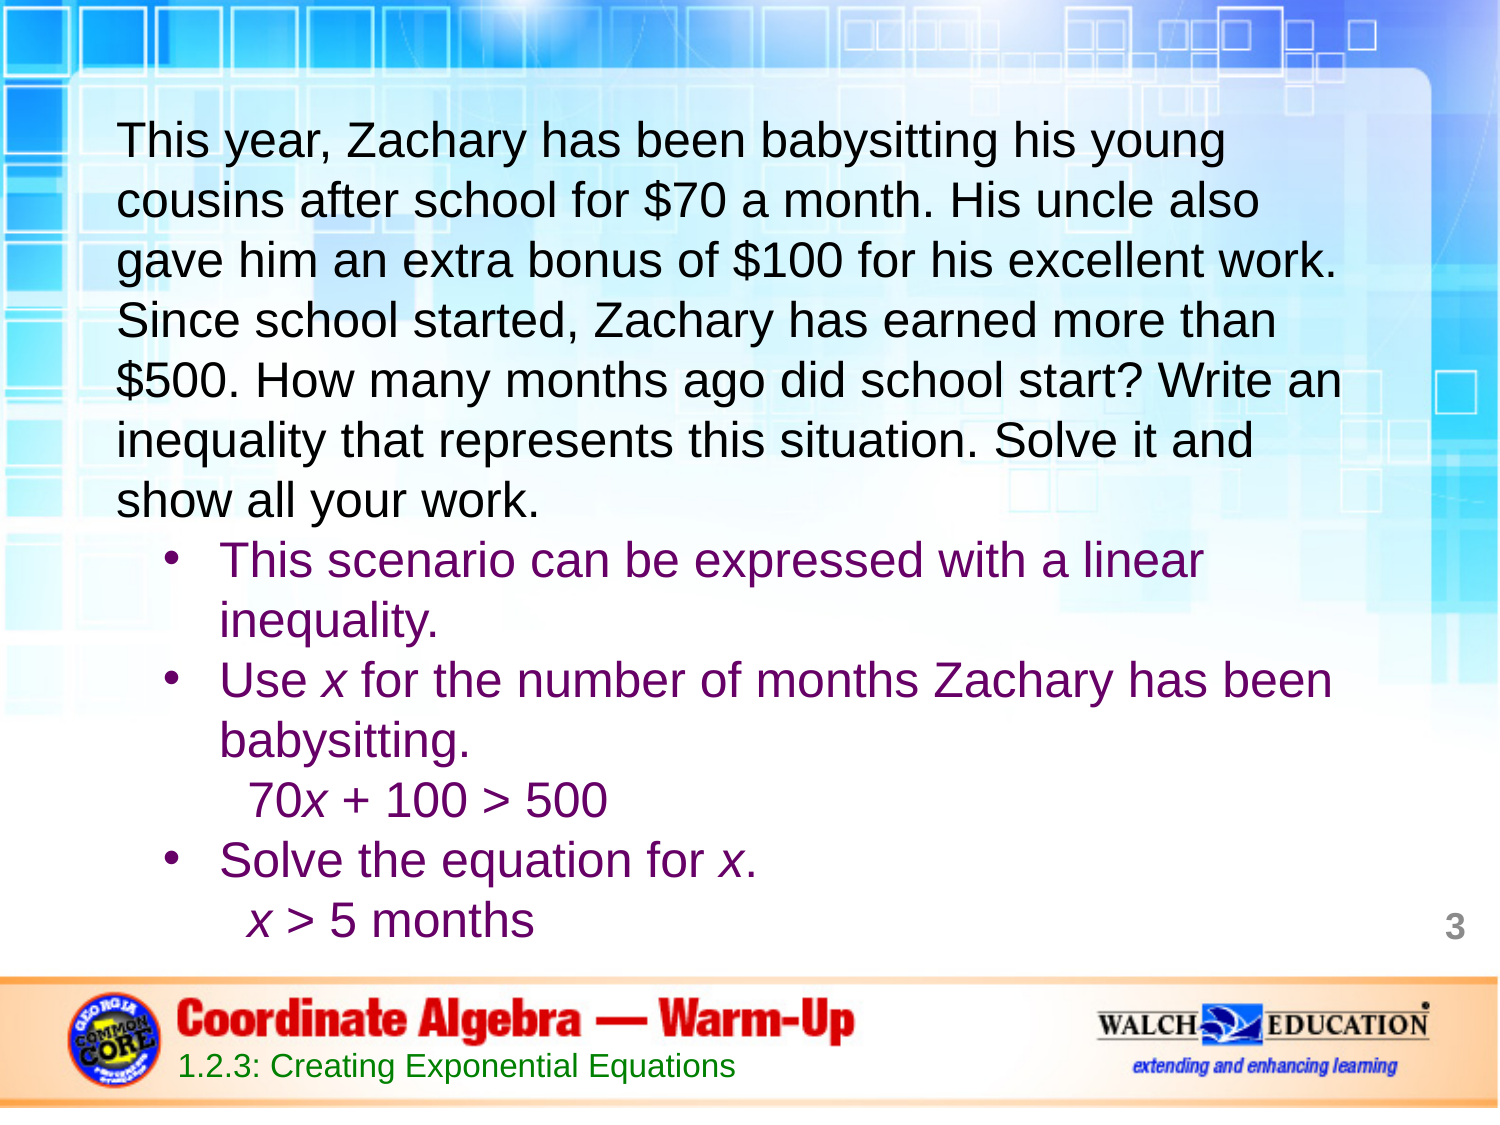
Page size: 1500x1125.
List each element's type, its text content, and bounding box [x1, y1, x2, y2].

list 1.2.3: Creating Exponential Equations [162, 1036, 1070, 1080]
picture [0, 0, 1500, 1108]
text_box This year, Zachary has been babysitting his young cousins after school for $70 a month. His uncle also gave him an extra bonus of $100 for his excellent work. Since school started, Zachary has earned more than $500. How many months ago did school start? Write an inequality that represents this situation. Solve it and show all your work. This scenario can be expressed with a linear inequality. Use x for the number of months Zachary has been babysitting. 70x + 100 > 500 Solve the equation for x. x > 5 months [101, 100, 1394, 955]
slide_number 3 [1394, 901, 1481, 949]
